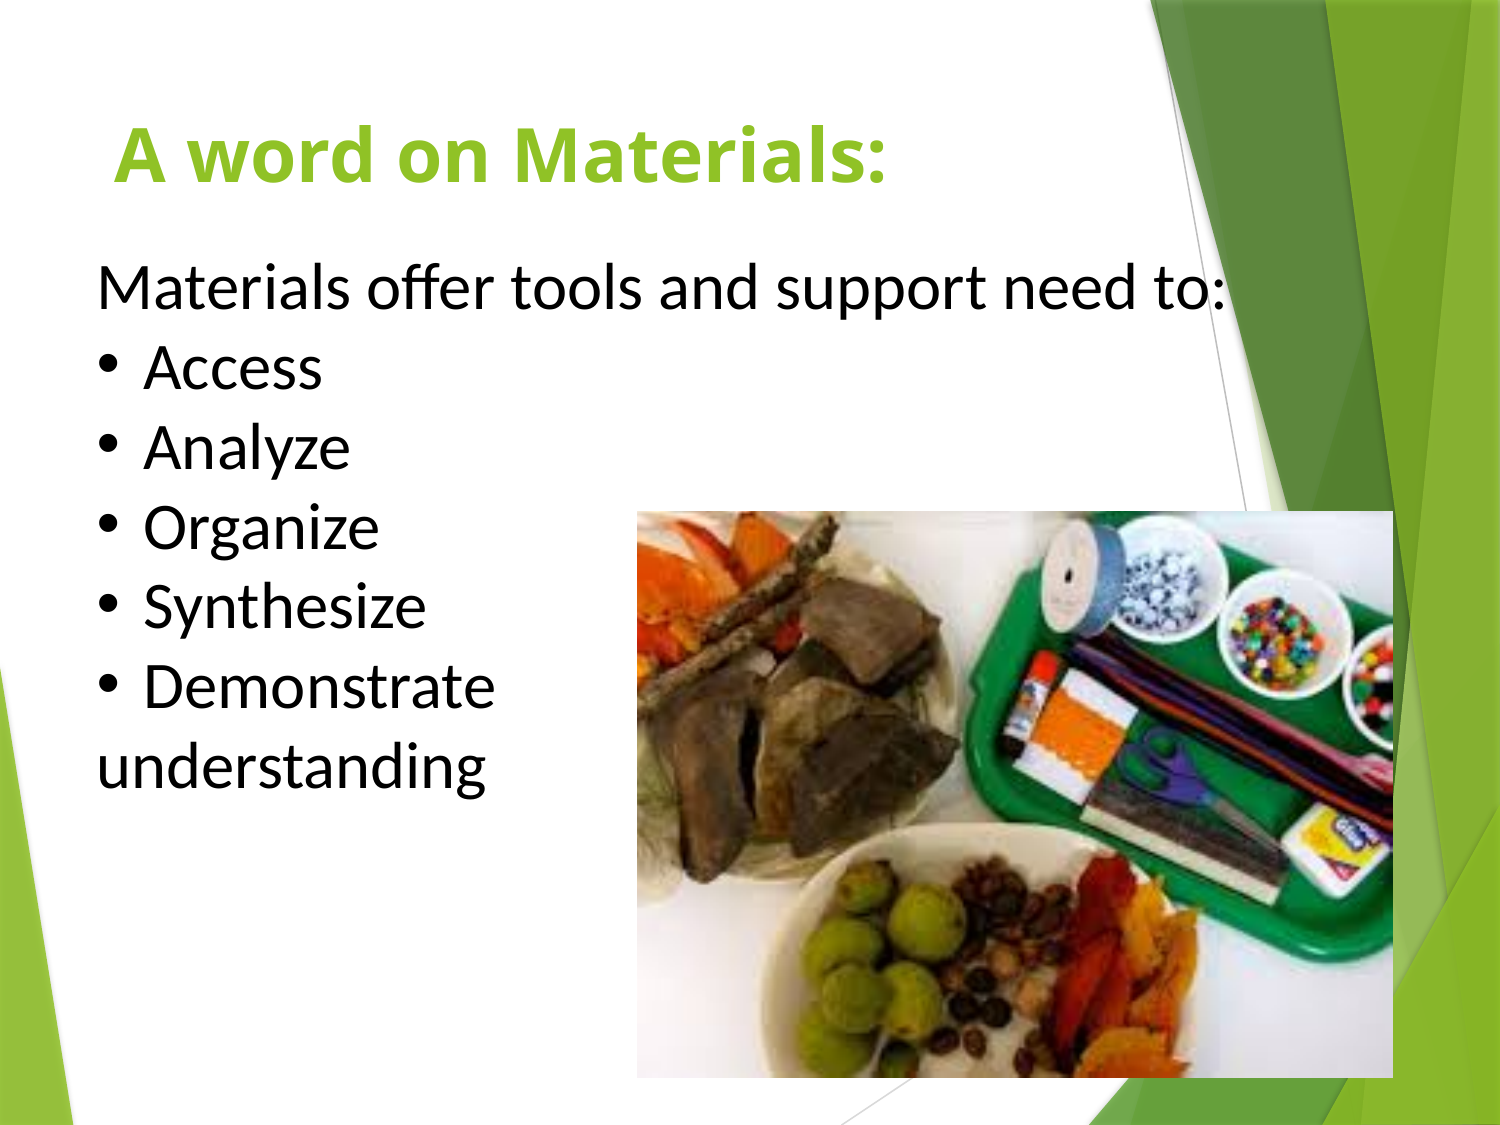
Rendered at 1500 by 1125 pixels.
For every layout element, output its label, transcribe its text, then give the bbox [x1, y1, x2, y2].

picture [636, 511, 1394, 1078]
title A word on Materials: [99, 99, 1142, 235]
text_box Materials offer tools and support need to: Access Analyze Organize Synthesize Demonstrate understanding [81, 235, 1245, 890]
